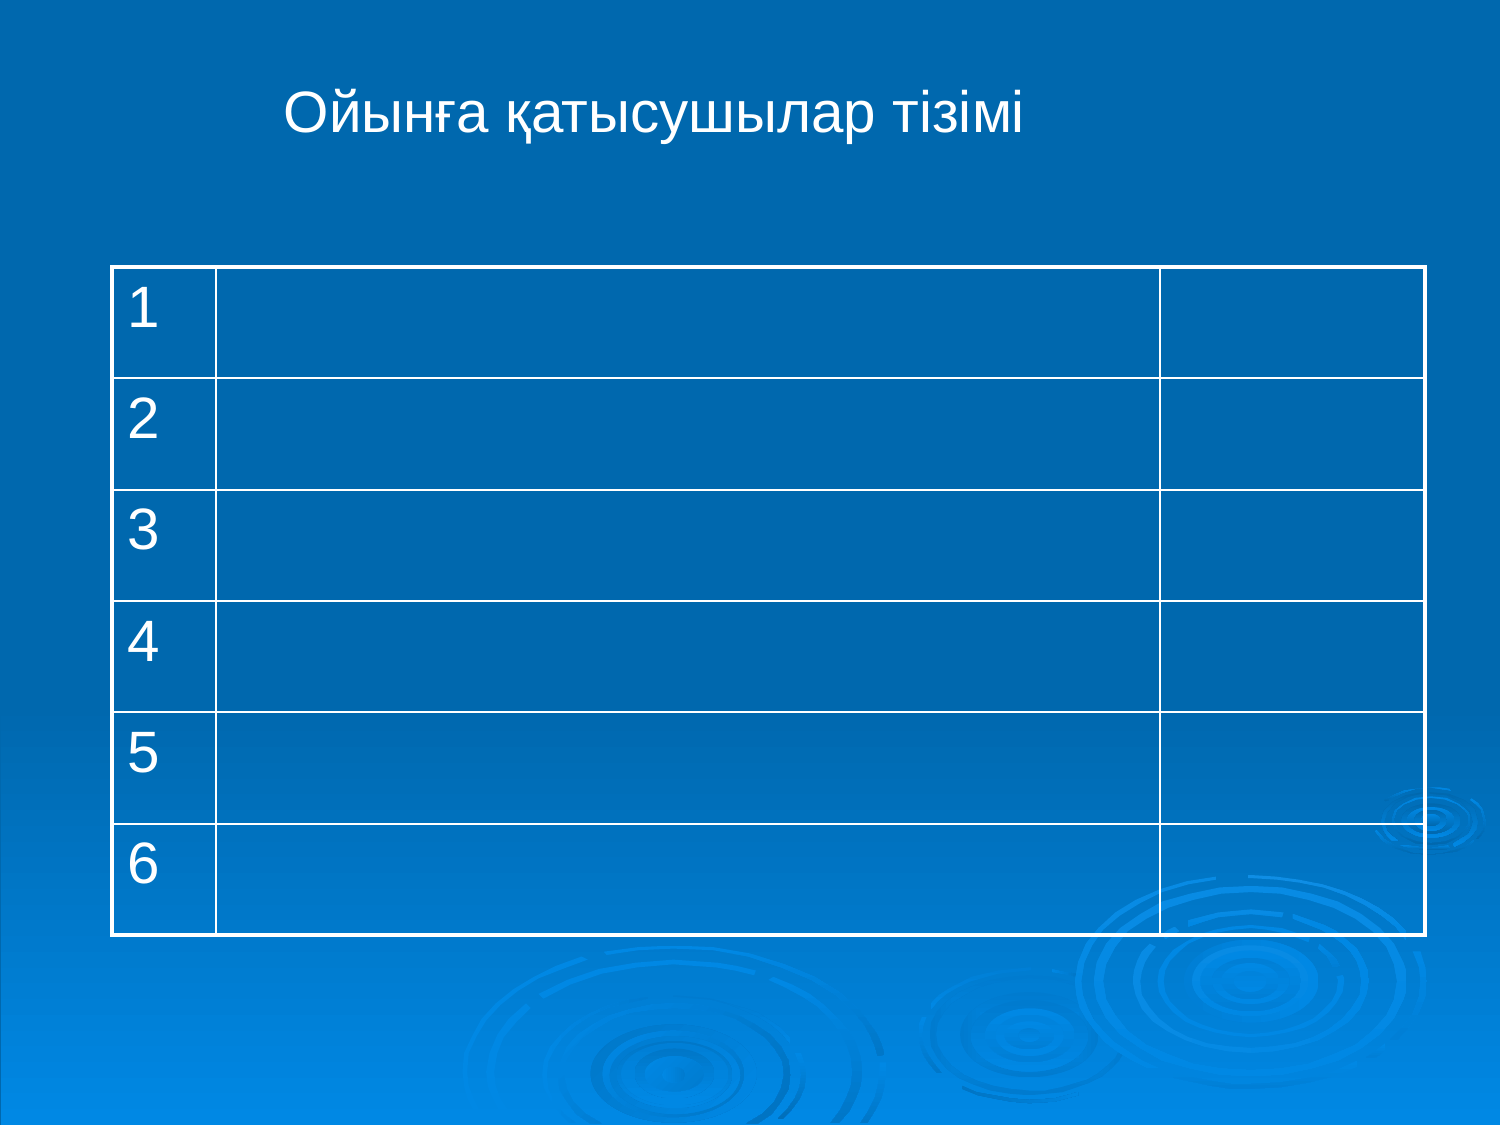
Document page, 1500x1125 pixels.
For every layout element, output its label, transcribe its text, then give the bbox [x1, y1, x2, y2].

table_cell 6 [114, 825, 215, 933]
table_cell [1161, 602, 1423, 711]
list Ойынға қатысушылар тізімі [74, 66, 1235, 173]
table_cell 5 [114, 713, 215, 823]
table_cell [1161, 713, 1423, 823]
table_cell [1161, 825, 1423, 933]
table_header [1161, 269, 1423, 377]
table_header 1 [114, 269, 215, 377]
table_cell [217, 491, 1159, 600]
table_cell [217, 825, 1159, 933]
table_cell 2 [114, 379, 215, 489]
table_cell [1161, 379, 1423, 489]
table_cell [217, 379, 1159, 489]
table_cell 4 [114, 602, 215, 711]
table_cell [217, 713, 1159, 823]
table_cell [217, 602, 1159, 711]
table_header [217, 269, 1159, 377]
table_cell 3 [114, 491, 215, 600]
table_cell [1161, 491, 1423, 600]
